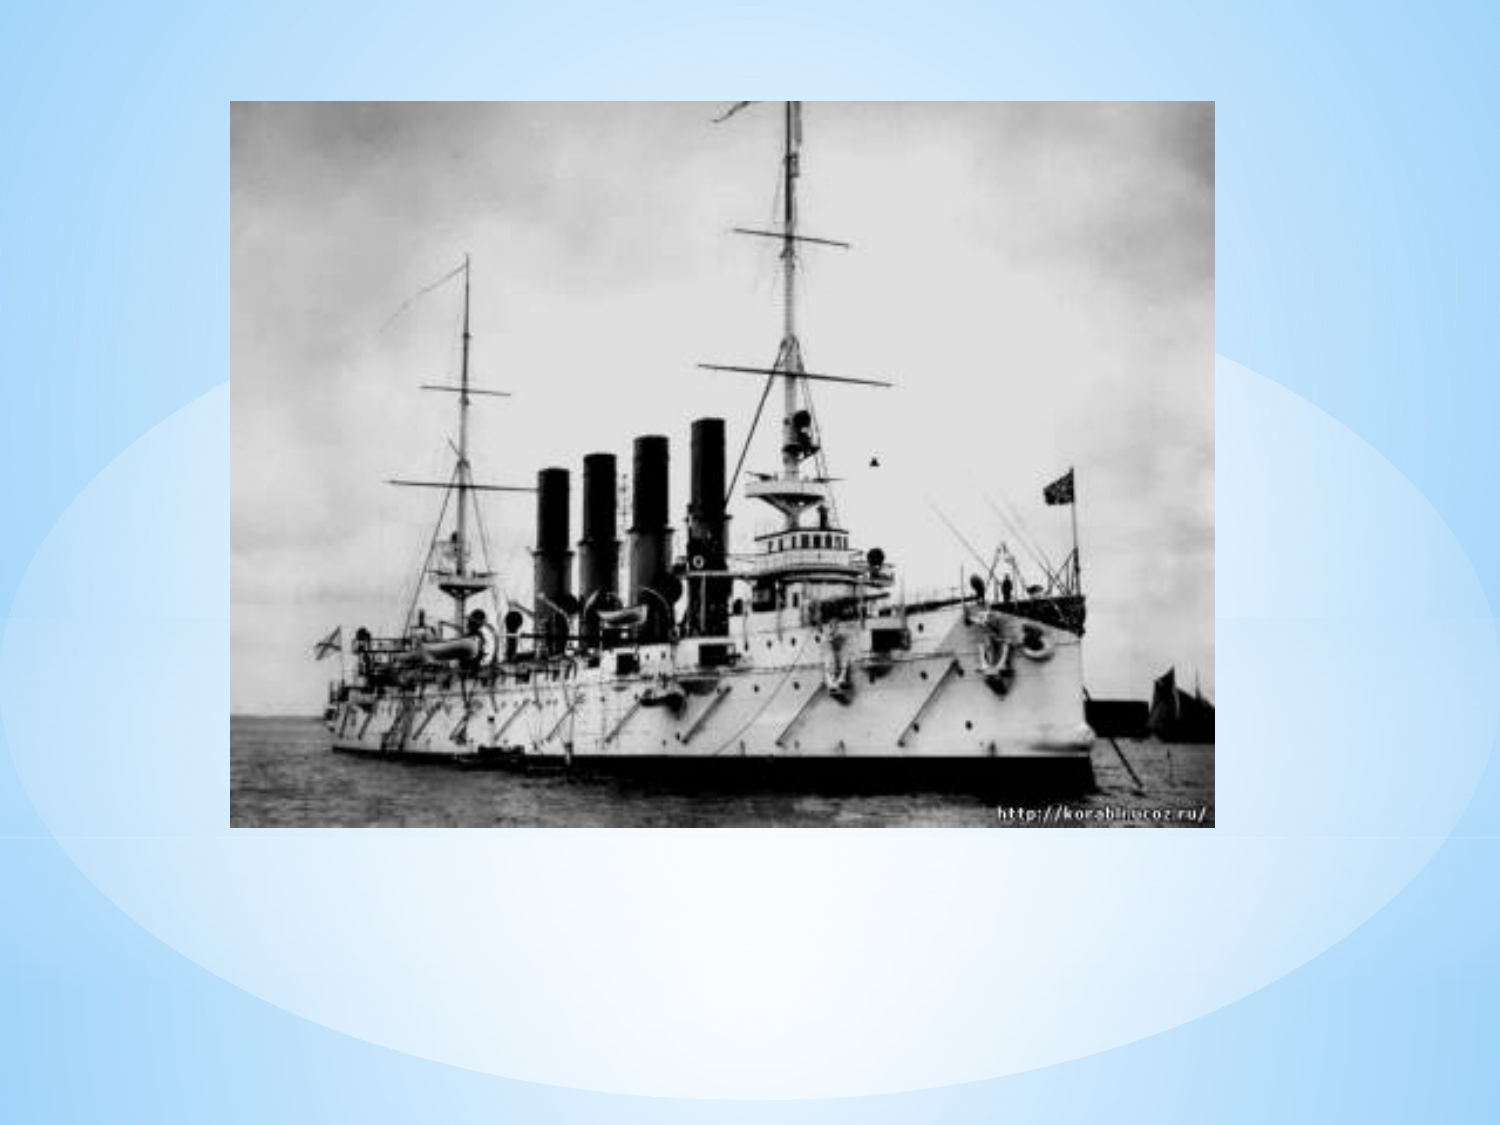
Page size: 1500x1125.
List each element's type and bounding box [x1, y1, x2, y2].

picture [229, 101, 1215, 828]
